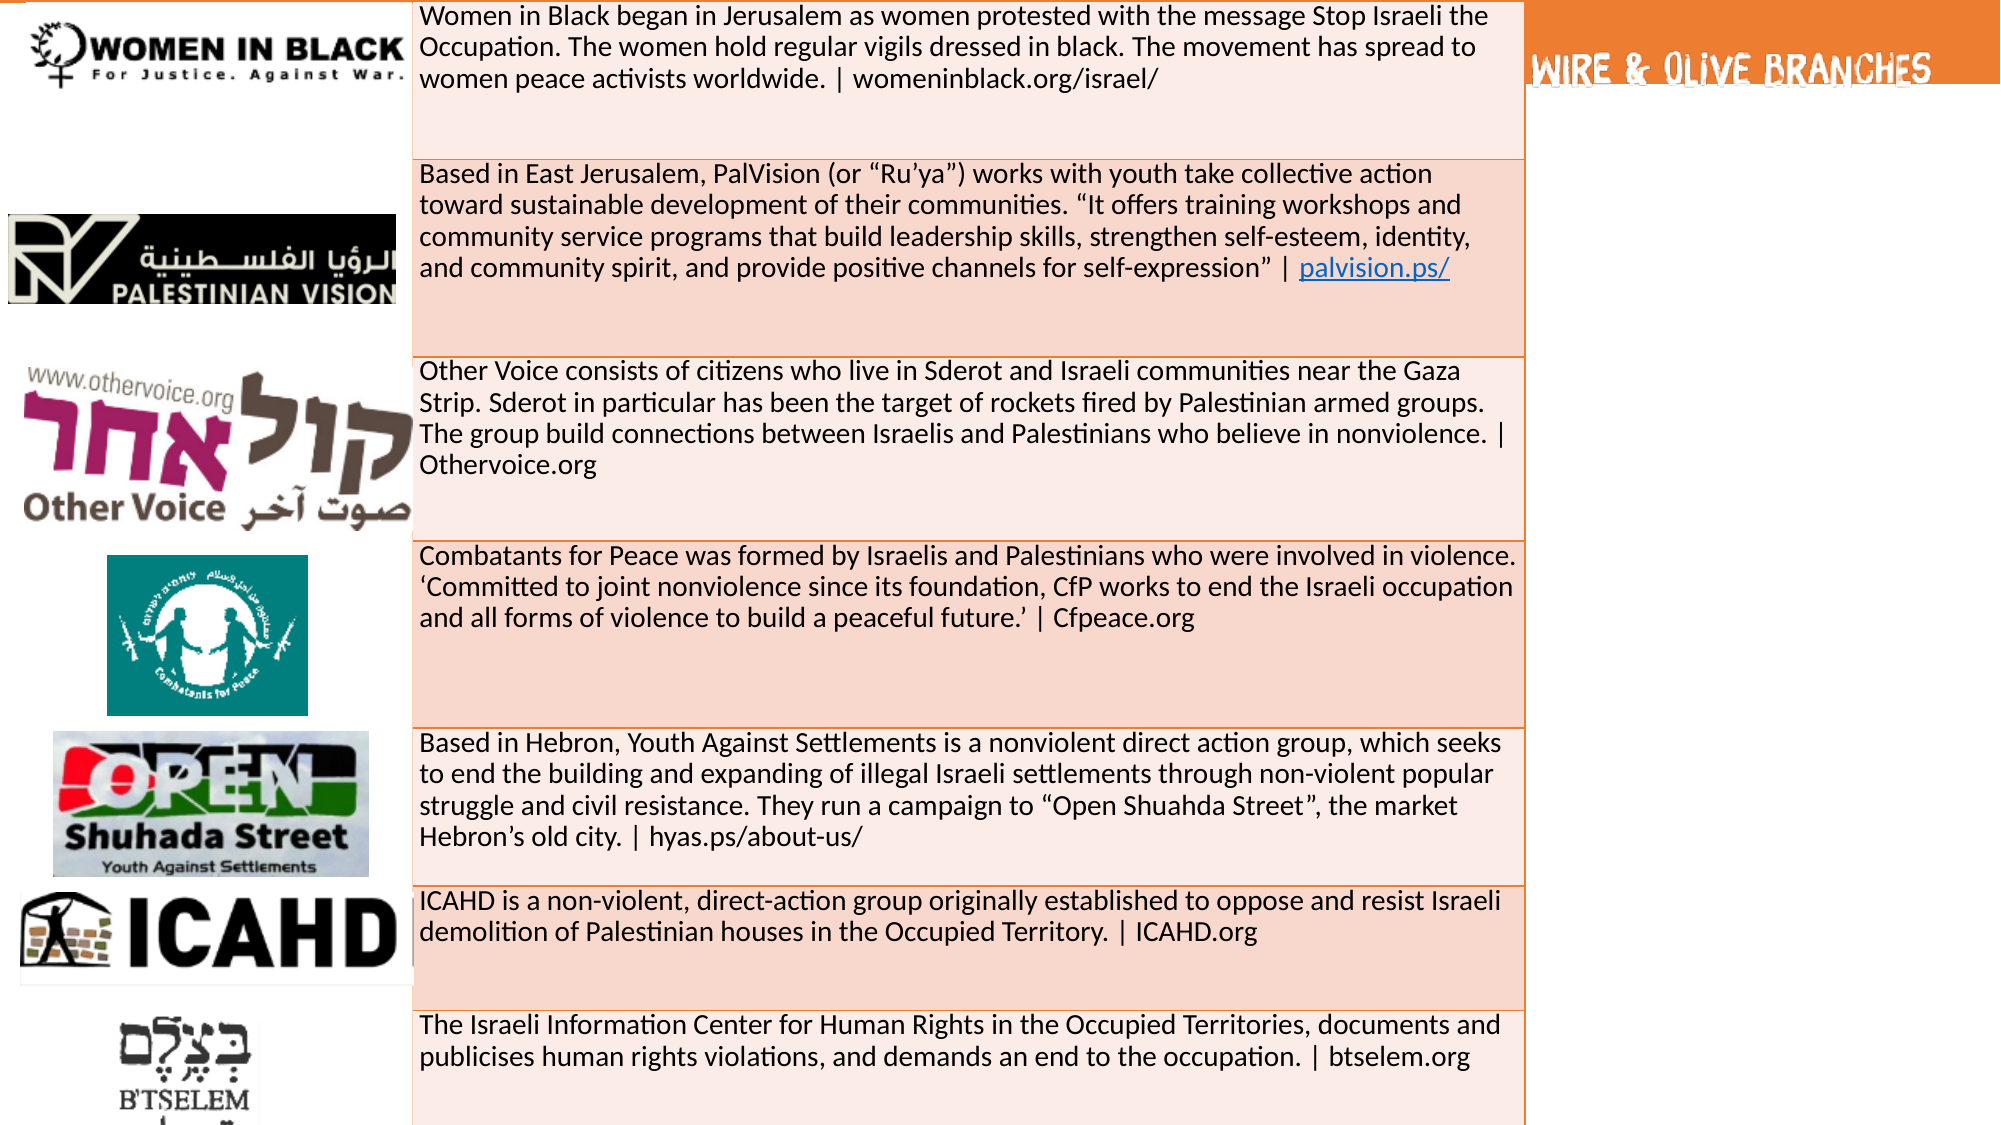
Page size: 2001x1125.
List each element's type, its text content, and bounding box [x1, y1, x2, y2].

table_cell Based in Hebron, Youth Against Settlements is a nonviolent direct action group, which seeks to end the building and expanding of illegal Israeli settlements through non-violent popular struggle and civil resistance. They run a campaign to “Open Shuahda Street”, the market Hebron’s old city. | hyas.ps/about-us/ [414, 729, 1524, 885]
picture [1526, 49, 1935, 89]
table_cell Combatants for Peace was formed by Israelis and Palestinians who were involved in violence. ‘Committed to joint nonviolence since its foundation, CfP works to end the Israeli occupation and all forms of violence to build a peaceful future.’ | Cfpeace.org [414, 542, 1524, 727]
picture [8, 214, 396, 304]
picture [25, 17, 411, 92]
picture [24, 367, 413, 531]
picture [107, 555, 308, 716]
table_cell Other Voice consists of citizens who live in Sderot and Israeli communities near the Gaza Strip. Sderot in particular has been the target of rockets fired by Palestinian armed groups. The group build connections between Israelis and Palestinians who believe in nonviolence. | Othervoice.org [414, 358, 1524, 540]
table_header Women in Black began in Jerusalem as women protested with the message Stop Israeli the Occupation. The women hold regular vigils dressed in black. The movement has spread to women peace activists worldwide. | womeninblack.org/israel/ [414, 2, 1524, 159]
picture [53, 731, 369, 877]
table_cell ICAHD is a non-violent, direct-action group originally established to oppose and resist Israeli demolition of Palestinian houses in the Occupied Territory. | ICAHD.org [414, 887, 1524, 1010]
table_cell Based in East Jerusalem, PalVision (or “Ru’ya”) works with youth take collective action toward sustainable development of their communities. “It offers training workshops and community service programs that build leadership skills, strengthen self-esteem, identity, and community spirit, and provide positive channels for self-expression” | palvision.ps/ [414, 160, 1524, 356]
picture [8, 892, 414, 996]
picture [106, 1006, 260, 1125]
table_cell The Israeli Information Center for Human Rights in the Occupied Territories, documents and publicises human rights violations, and demands an end to the occupation. | btselem.org [414, 1011, 1524, 1125]
text_box [0, 2, 414, 1125]
